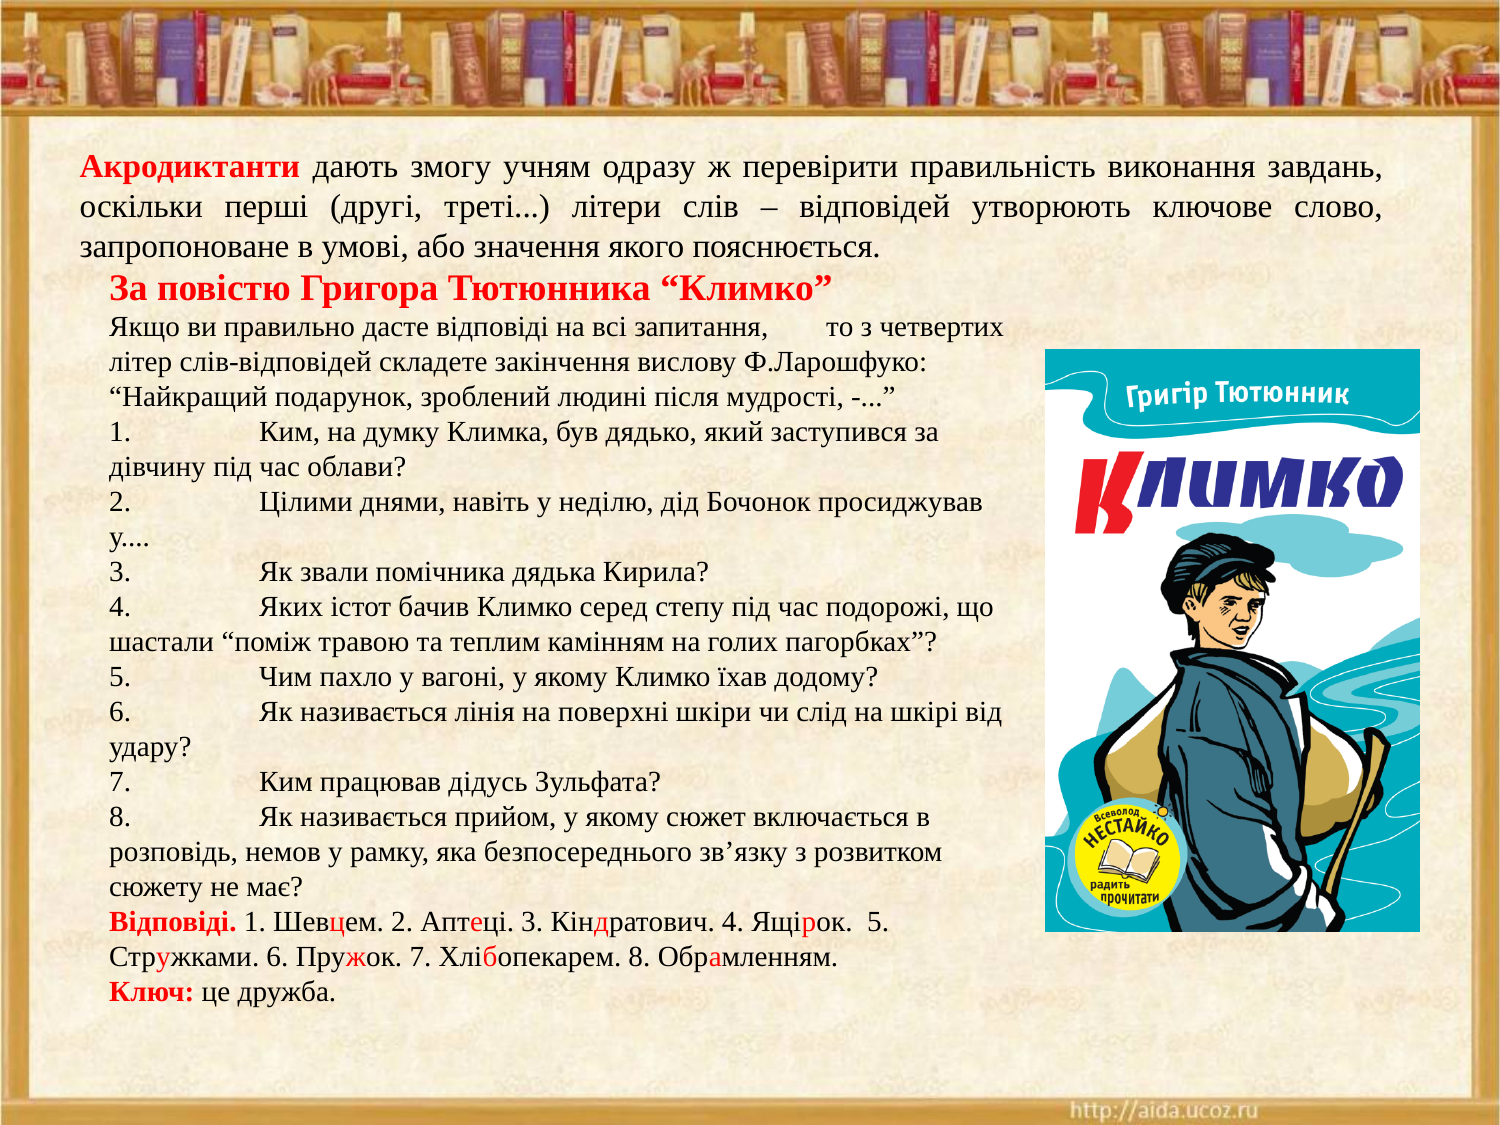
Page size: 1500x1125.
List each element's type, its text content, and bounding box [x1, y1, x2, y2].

text_box Акродиктанти дають змогу учням одразу ж перевірити правильність виконання завдань, оскільки перші (другі, треті...) літери слів – відповідей утворюють ключове слово, запропоноване в умові, або значення якого пояснюється. [64, 137, 1400, 272]
text_box За повістю Григора Тютюнника “Климко” Якщо ви правильно дасте відповіді на всі запитання, то з четвертих літер слів-відповідей складете закінчення вислову Ф.Ларошфуко: “Найкращий подарунок, зроблений людині після мудрості, -...” 1. Ким, на думку Климка, був дядько, який заступився за дівчину під час облави? 2. Цілими днями, навіть у неділю, дід Бочонок просиджував у.... 3. Як звали помічника дядька Кирила? 4. Яких істот бачив Климко серед степу під час подорожі, що шастали “поміж травою та теплим камінням на голих пагорбках”? 5. Чим пахло у вагоні, у якому Климко їхав додому? 6. Як називається лінія на поверхні шкіри чи слід на шкірі від удару? 7. Ким працював дідусь Зульфата? 8. Як називається прийом, у якому сюжет включається в розповідь, немов у рамку, яка безпосереднього зв’язку з розвитком сюжету не має? Відповіді. 1. Шевцем. 2. Аптеці. 3. Кіндратович. 4. Ящірок. 5. Стружками. 6. Пружок. 7. Хлібопекарем. 8. Обрамленням. Ключ: це дружба. [94, 255, 1029, 1015]
picture [0, 0, 1500, 1125]
